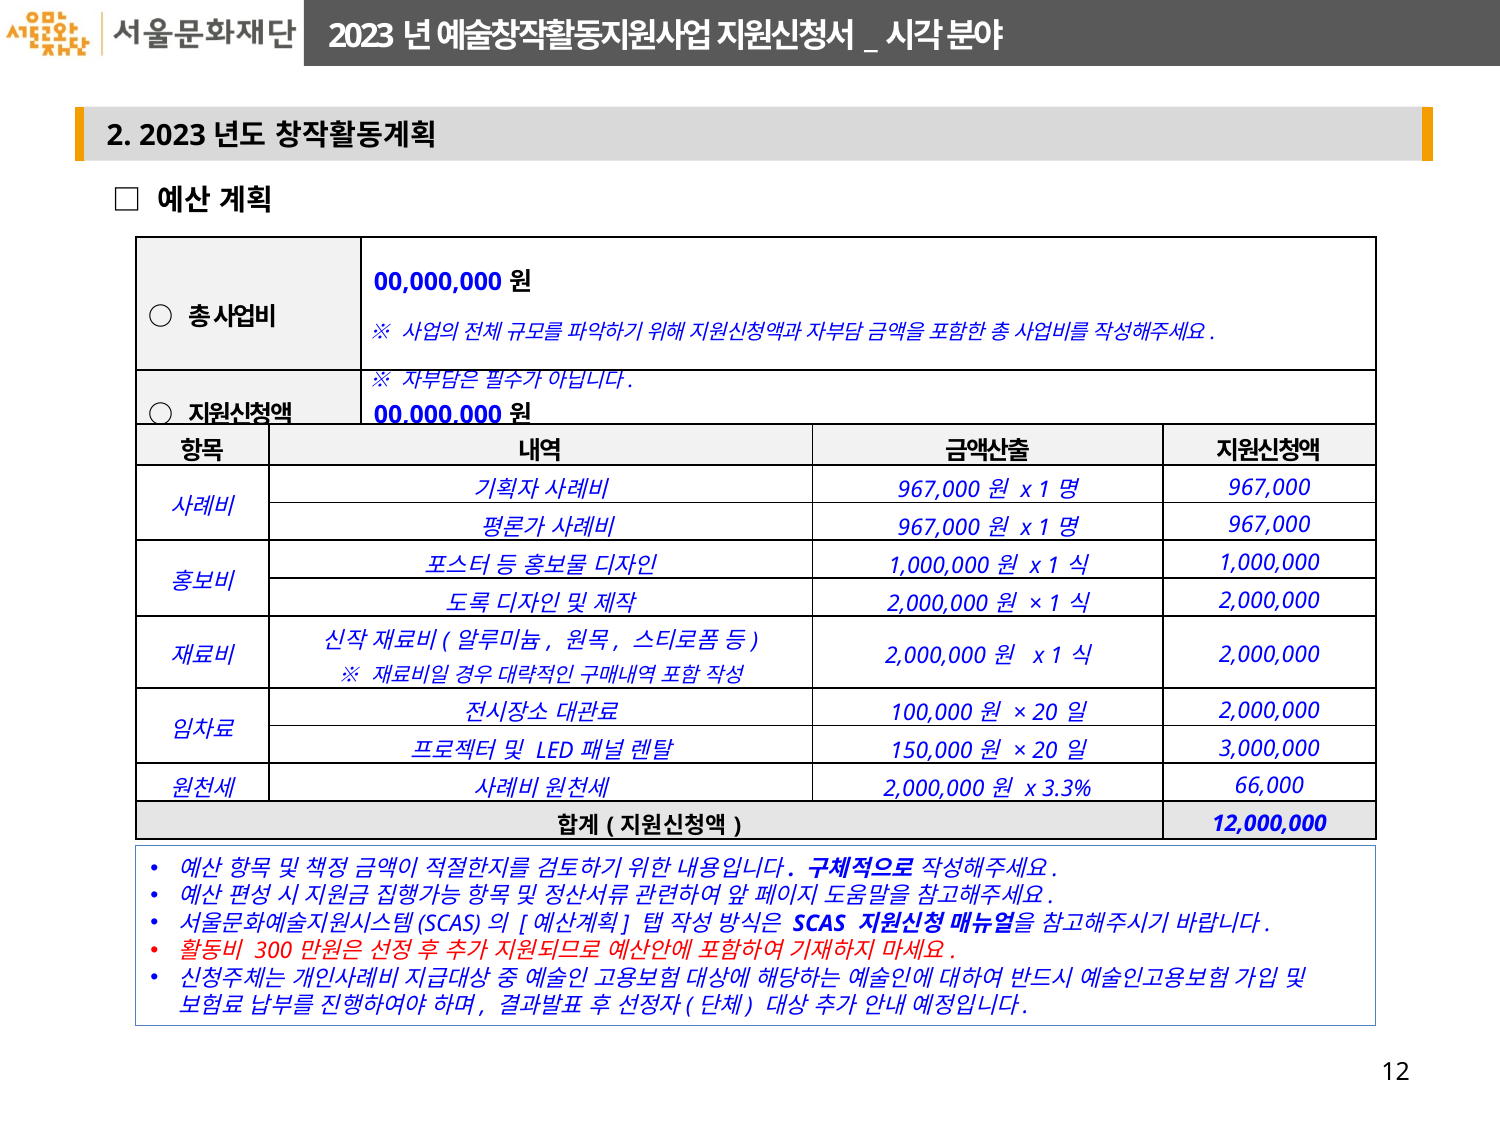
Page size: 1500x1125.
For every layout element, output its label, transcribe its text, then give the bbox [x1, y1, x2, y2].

table_cell ○ 지원신청액 [137, 371, 360, 423]
table_cell 신작 재료비(알루미늄, 원목, 스티로폼 등) ※ 재료비일 경우 대략적인 구매내역 포함 작성 [270, 617, 812, 687]
table_cell 100,000원 × 20일 [813, 689, 1162, 725]
table_cell 2,000,000원 × 1식 [813, 579, 1162, 615]
slide_number 12 [1074, 1042, 1425, 1103]
table_cell 1,000,000 [1164, 541, 1375, 577]
table_cell 1,000,000원 x 1식 [813, 541, 1162, 577]
table_cell 재료비 [137, 617, 268, 687]
table_cell 2,000,000원 x 1식 [813, 617, 1162, 687]
table_cell 967,000 [1164, 466, 1375, 502]
table_cell 66,000 [1164, 764, 1375, 800]
table_cell 평론가 사례비 [270, 503, 812, 539]
table_cell 항목 [137, 425, 268, 464]
table_cell 임차료 [137, 689, 268, 762]
table_cell 00,000,000원 [362, 371, 1375, 423]
table_cell 합계(지원신청액) [137, 802, 1162, 838]
table_cell 홍보비 [137, 541, 268, 615]
table_cell 지원신청액 [1164, 425, 1375, 464]
table_cell 2,000,000 [1164, 689, 1375, 725]
picture [6, 6, 298, 61]
table_cell 사례비 원천세 [270, 764, 812, 800]
table_cell 프로젝터 및 LED패널 렌탈 [270, 726, 812, 762]
text_box 예산 항목 및 책정 금액이 적절한지를 검토하기 위한 내용입니다. 구체적으로 작성해주세요. 예산 편성 시 지원금 집행가능 항목 및 정산서류 관련하여 앞 페이지 도움말을 참고해주세요. 서울문화예술지원시스템(SCAS)의 [예산계획] 탭 작성 방식은 SCAS 지원신청 매뉴얼을 참고해주시기 바랍니다. 활동비 300만원은 선정 후 추가 지원되므로 예산안에 포함하여 기재하지 마세요. 신청주체는 개인사례비 지급대상 중 예술인 고용보험 대상에 해당하는 예술인에 대하여 반드시 예술인고용보험 가입 및 보험료 납부를 진행하여야 하며, 결과발표 후 선정자(단체) 대상 추가 안내 예정입니다. [135, 845, 1376, 1026]
table_cell 기획자 사례비 [270, 466, 812, 502]
table_cell 12,000,000 [1164, 802, 1375, 838]
table_cell 967,000원 x 1명 [813, 466, 1162, 502]
table_cell 2,000,000 [1164, 579, 1375, 615]
table_cell 3,000,000 [1164, 726, 1375, 762]
table_cell 원천세 [137, 764, 268, 800]
table_cell 전시장소 대관료 [270, 689, 812, 725]
table_cell 금액산출 [813, 425, 1162, 464]
table_cell 2,000,000 [1164, 617, 1375, 687]
text_box □ 예산 계획 [98, 174, 1459, 224]
table_cell 150,000원 × 20일 [813, 726, 1162, 762]
table_header 00,000,000원 ※ 사업의 전체 규모를 파악하기 위해 지원신청액과 자부담 금액을 포함한 총 사업비를 작성해주세요. ※ 자부담은 필수가 아닙니다. [362, 238, 1375, 369]
table_cell 2,000,000원 x 3.3% [813, 764, 1162, 800]
table_cell 967,000 [1164, 503, 1375, 539]
table_cell 967,000원 x 1명 [813, 503, 1162, 539]
table_header ○ 총 사업비 [137, 238, 360, 369]
table_cell 내역 [270, 425, 812, 464]
table_cell 사례비 [137, 466, 268, 539]
table_cell 포스터 등 홍보물 디자인 [270, 541, 812, 577]
table_cell 도록 디자인 및 제작 [270, 579, 812, 615]
